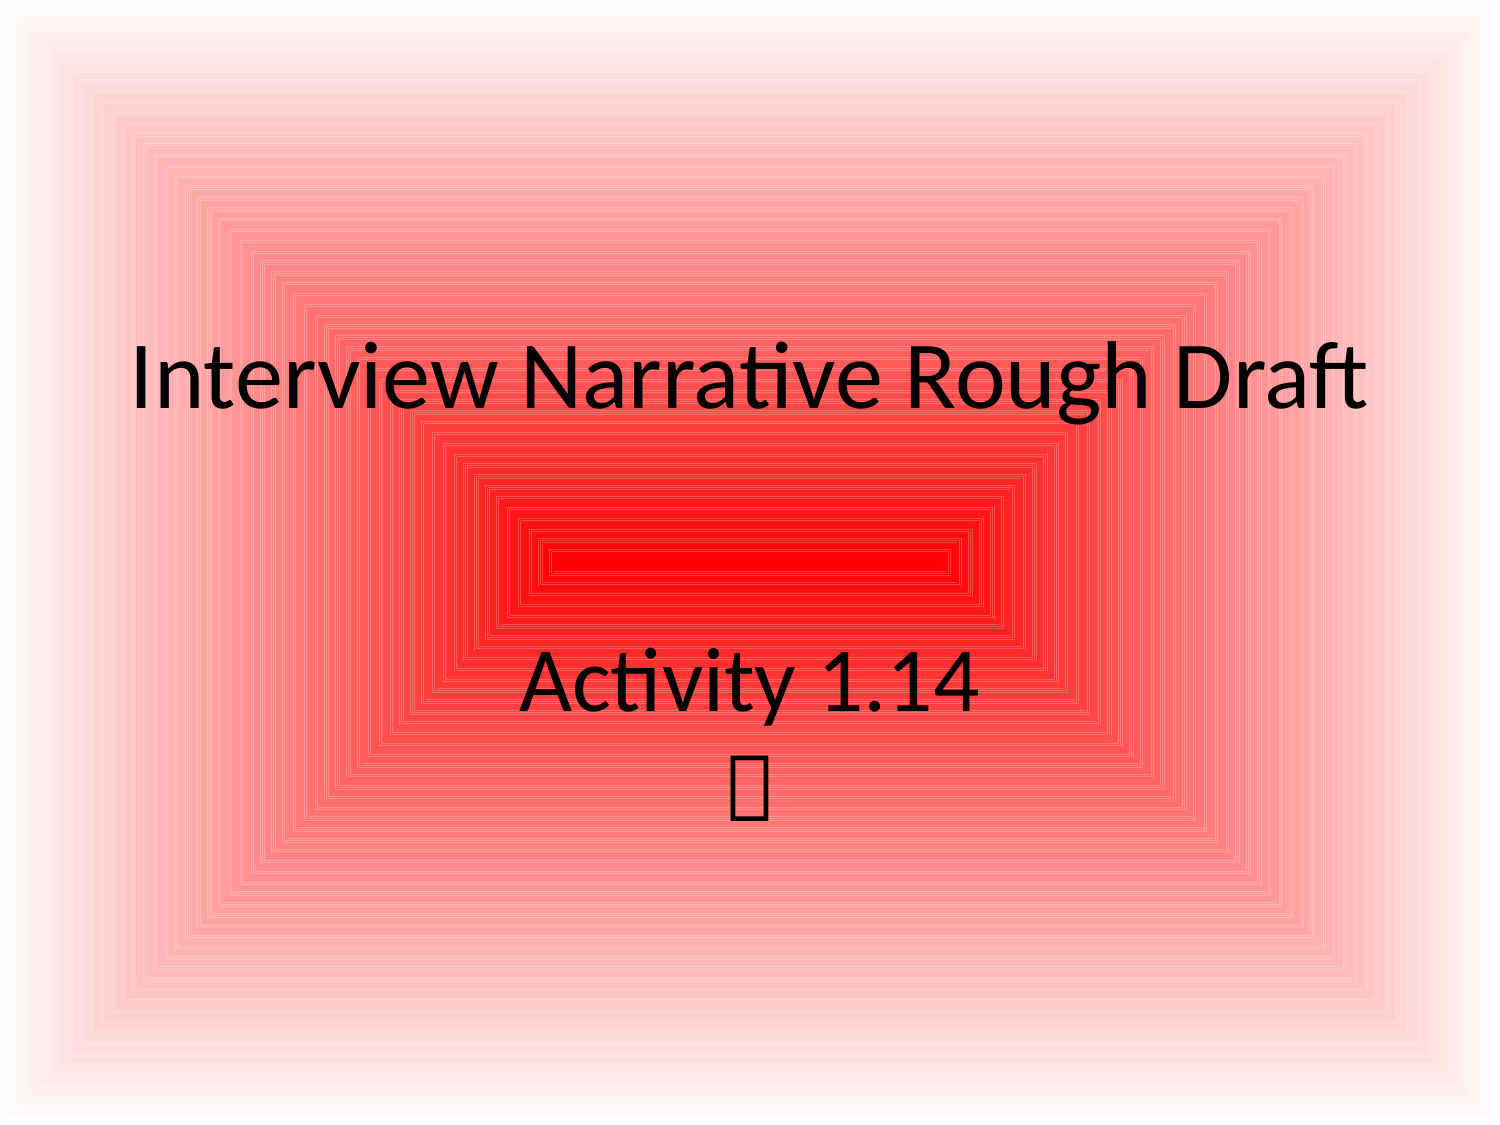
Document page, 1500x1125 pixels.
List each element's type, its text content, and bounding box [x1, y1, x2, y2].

title Interview Narrative Rough Draft [112, 249, 1388, 492]
text_box Activity 1.14  [112, 608, 1388, 850]
